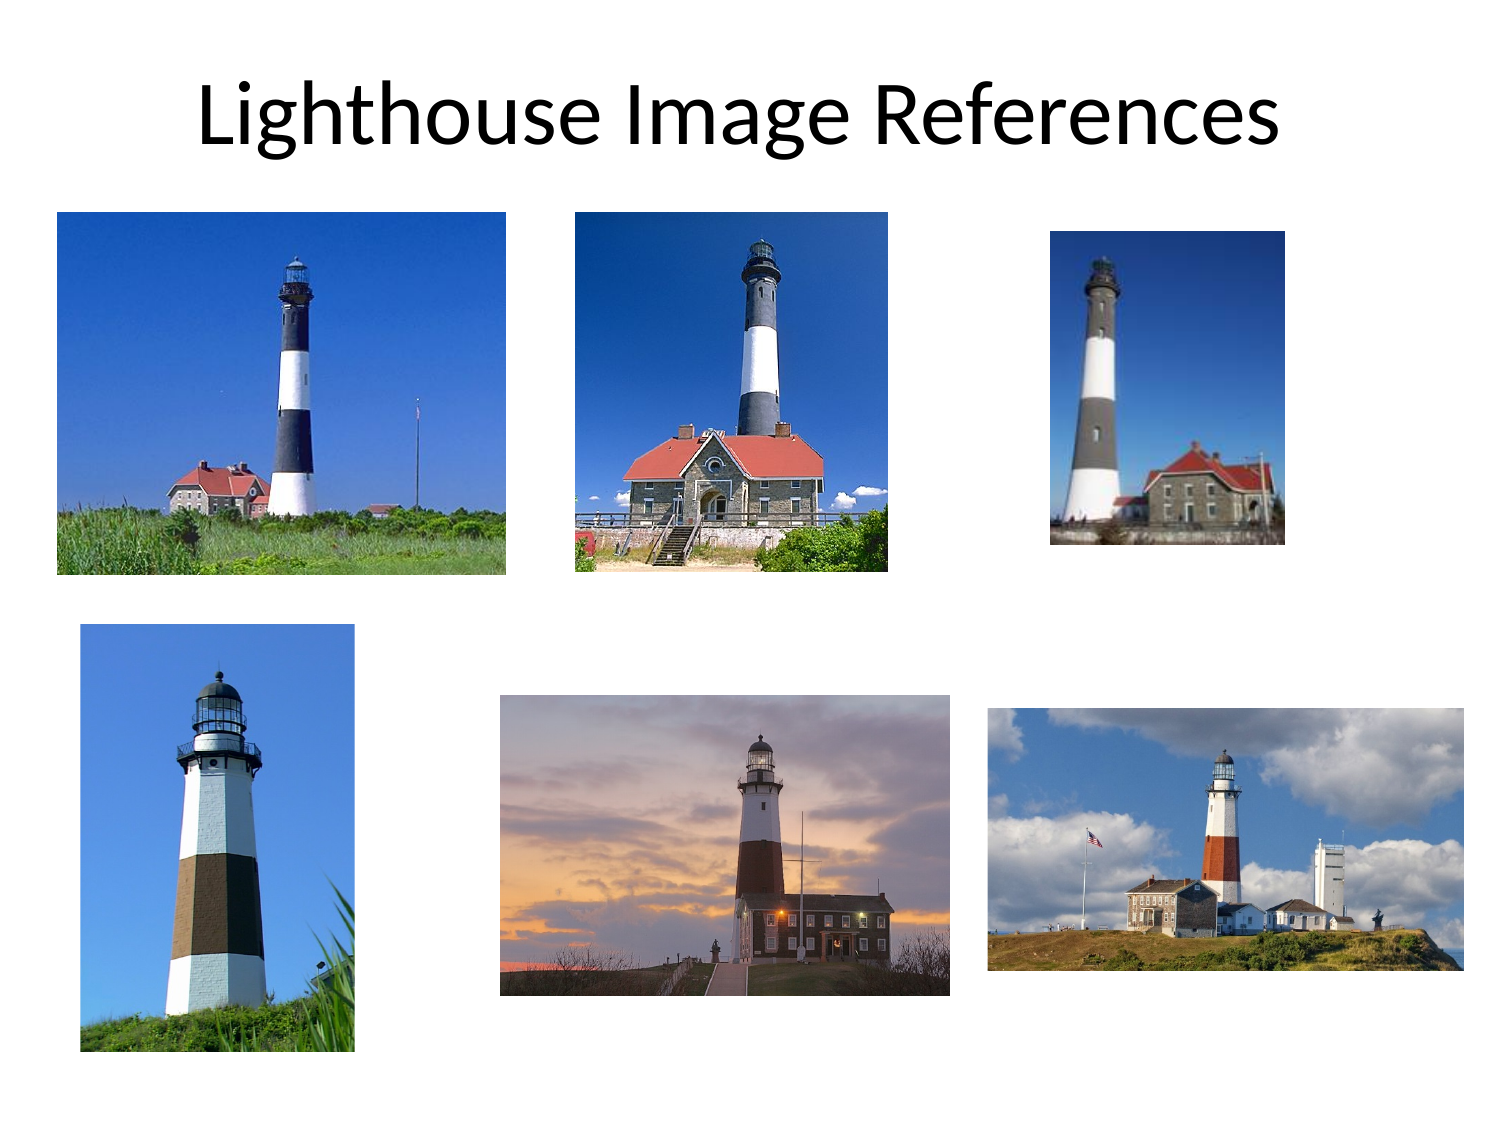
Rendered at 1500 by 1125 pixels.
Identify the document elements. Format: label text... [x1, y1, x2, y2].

picture [499, 695, 951, 996]
picture [57, 212, 506, 576]
picture [574, 212, 888, 572]
text_box Lighthouse Image References [74, 45, 1425, 233]
picture [987, 708, 1465, 971]
picture [80, 624, 355, 1055]
picture [1049, 231, 1285, 545]
